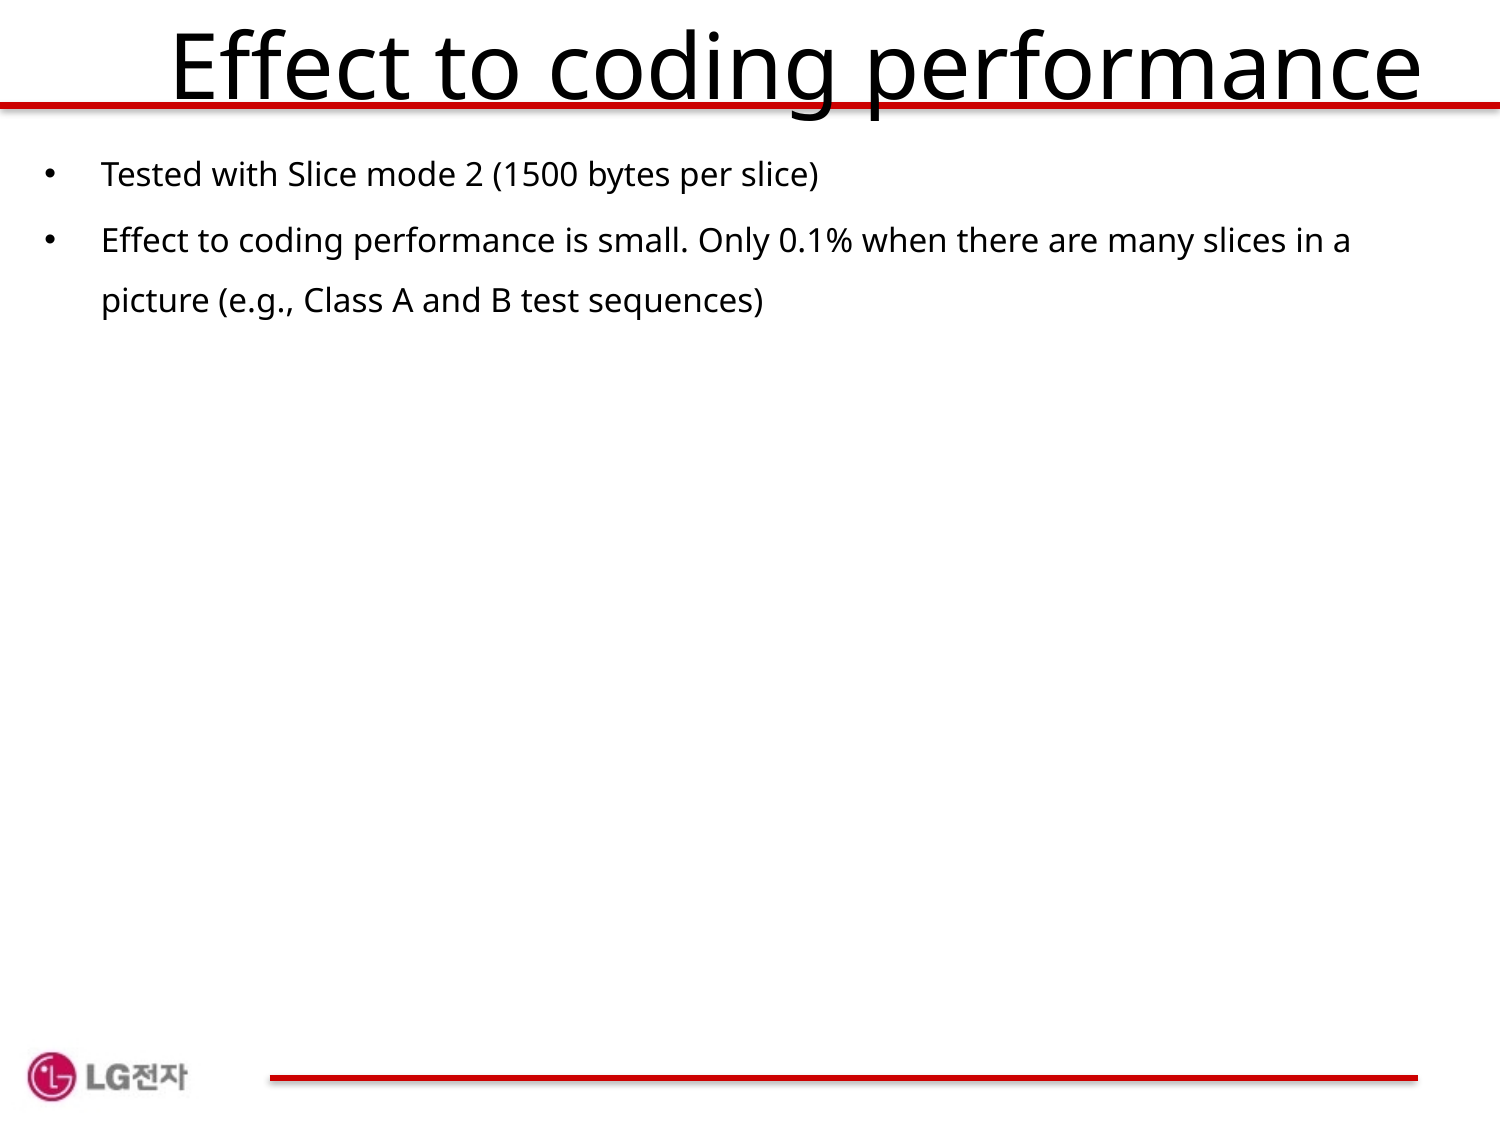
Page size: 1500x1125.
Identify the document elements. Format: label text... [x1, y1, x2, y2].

picture [0, 1037, 249, 1125]
title Effect to coding performance [93, 32, 1500, 94]
list Tested with Slice mode 2 (1500 bytes per slice) Effect to coding performance is small. Only 0.1% when there are many slices in a picture (e.g., Class A and B test sequences) [29, 125, 1471, 398]
